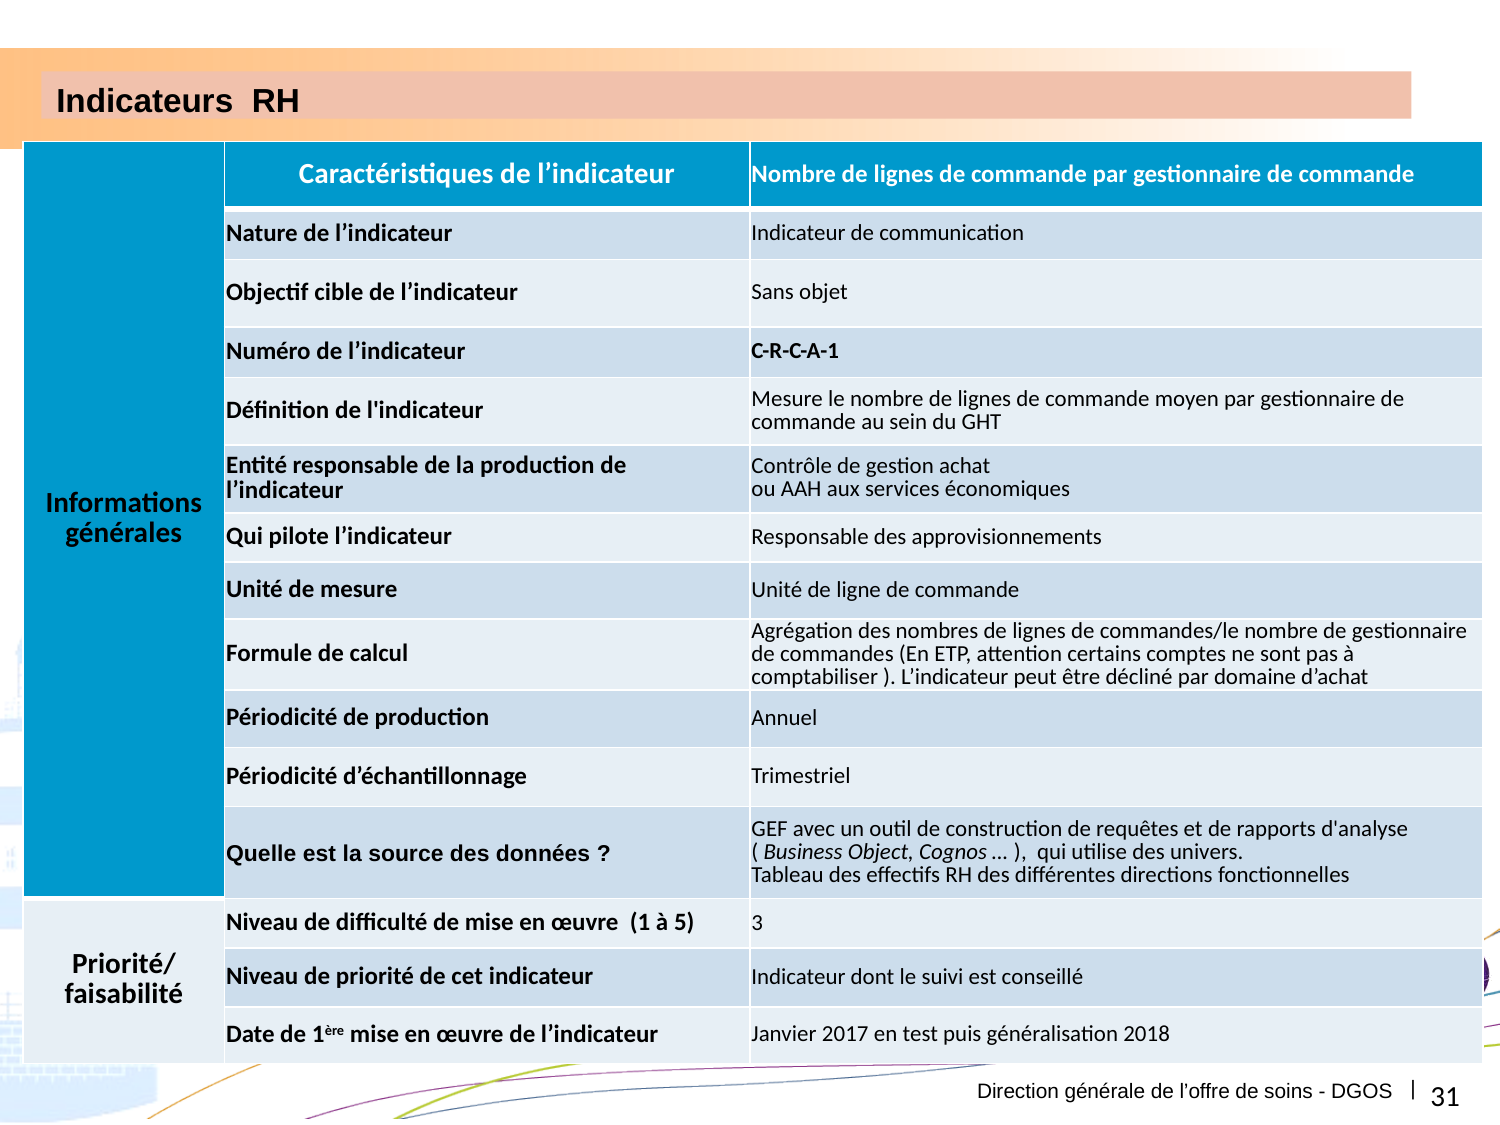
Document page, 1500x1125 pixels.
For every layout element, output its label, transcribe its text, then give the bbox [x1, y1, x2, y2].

table_cell 3 [751, 899, 1482, 947]
table_cell Numéro de l’indicateur [225, 328, 749, 377]
table_cell Annuel [751, 691, 1482, 747]
table_header Informations générales [24, 142, 224, 896]
slide_number 31 [1430, 1077, 1463, 1103]
table_cell Niveau de difficulté de mise en œuvre (1 à 5) [225, 899, 749, 947]
table_cell Mesure le nombre de lignes de commande moyen par gestionnaire de commande au sein du GHT [751, 378, 1482, 444]
table_cell Objectif cible de l’indicateur [225, 260, 749, 326]
table_cell Qui pilote l’indicateur [225, 514, 749, 561]
table_cell Indicateur de communication [751, 212, 1482, 259]
picture [164, 827, 1500, 1119]
table_header Caractéristiques de l’indicateur [225, 142, 749, 206]
table_cell Contrôle de gestion achat ou AAH aux services économiques [751, 446, 1482, 512]
table_cell Niveau de priorité de cet indicateur [225, 949, 749, 1006]
table_cell Nature de l’indicateur [225, 212, 749, 259]
table_cell Périodicité d’échantillonnage [225, 748, 749, 806]
table_cell Sans objet [751, 260, 1482, 326]
table_cell GEF avec un outil de construction de requêtes et de rapports d'analyse ( Business Object, Cognos … ), qui utilise des univers. Tableau des effectifs RH des différentes directions fonctionnelles [751, 807, 1482, 898]
table_cell Unité de mesure [225, 563, 749, 618]
table_cell Unité de ligne de commande [751, 563, 1482, 618]
table_cell Priorité/ faisabilité [24, 901, 224, 1063]
table_cell Indicateur dont le suivi est conseillé [751, 949, 1482, 1006]
table_cell Quelle est la source des données ? [225, 807, 749, 898]
table_cell Janvier 2017 en test puis généralisation 2018 [751, 1008, 1482, 1063]
table_cell Responsable des approvisionnements [751, 514, 1482, 561]
table_header Nombre de lignes de commande par gestionnaire de commande [751, 142, 1482, 206]
table_cell Périodicité de production [225, 691, 749, 747]
table_cell Date de 1ère mise en œuvre de l’indicateur [225, 1008, 749, 1063]
table_cell Définition de l'indicateur [225, 378, 749, 444]
table_cell Trimestriel [751, 748, 1482, 806]
table_cell Entité responsable de la production de l’indicateur [225, 446, 749, 512]
text_box Indicateurs RH [41, 71, 1412, 119]
table_cell Agrégation des nombres de lignes de commandes/le nombre de gestionnaire de commandes (En ETP, attention certains comptes ne sont pas à comptabiliser ). L’indicateur peut être décliné par domaine d’achat [751, 620, 1482, 689]
table_cell Formule de calcul [225, 620, 749, 689]
table_cell C-R-C-A-1 [751, 328, 1482, 377]
